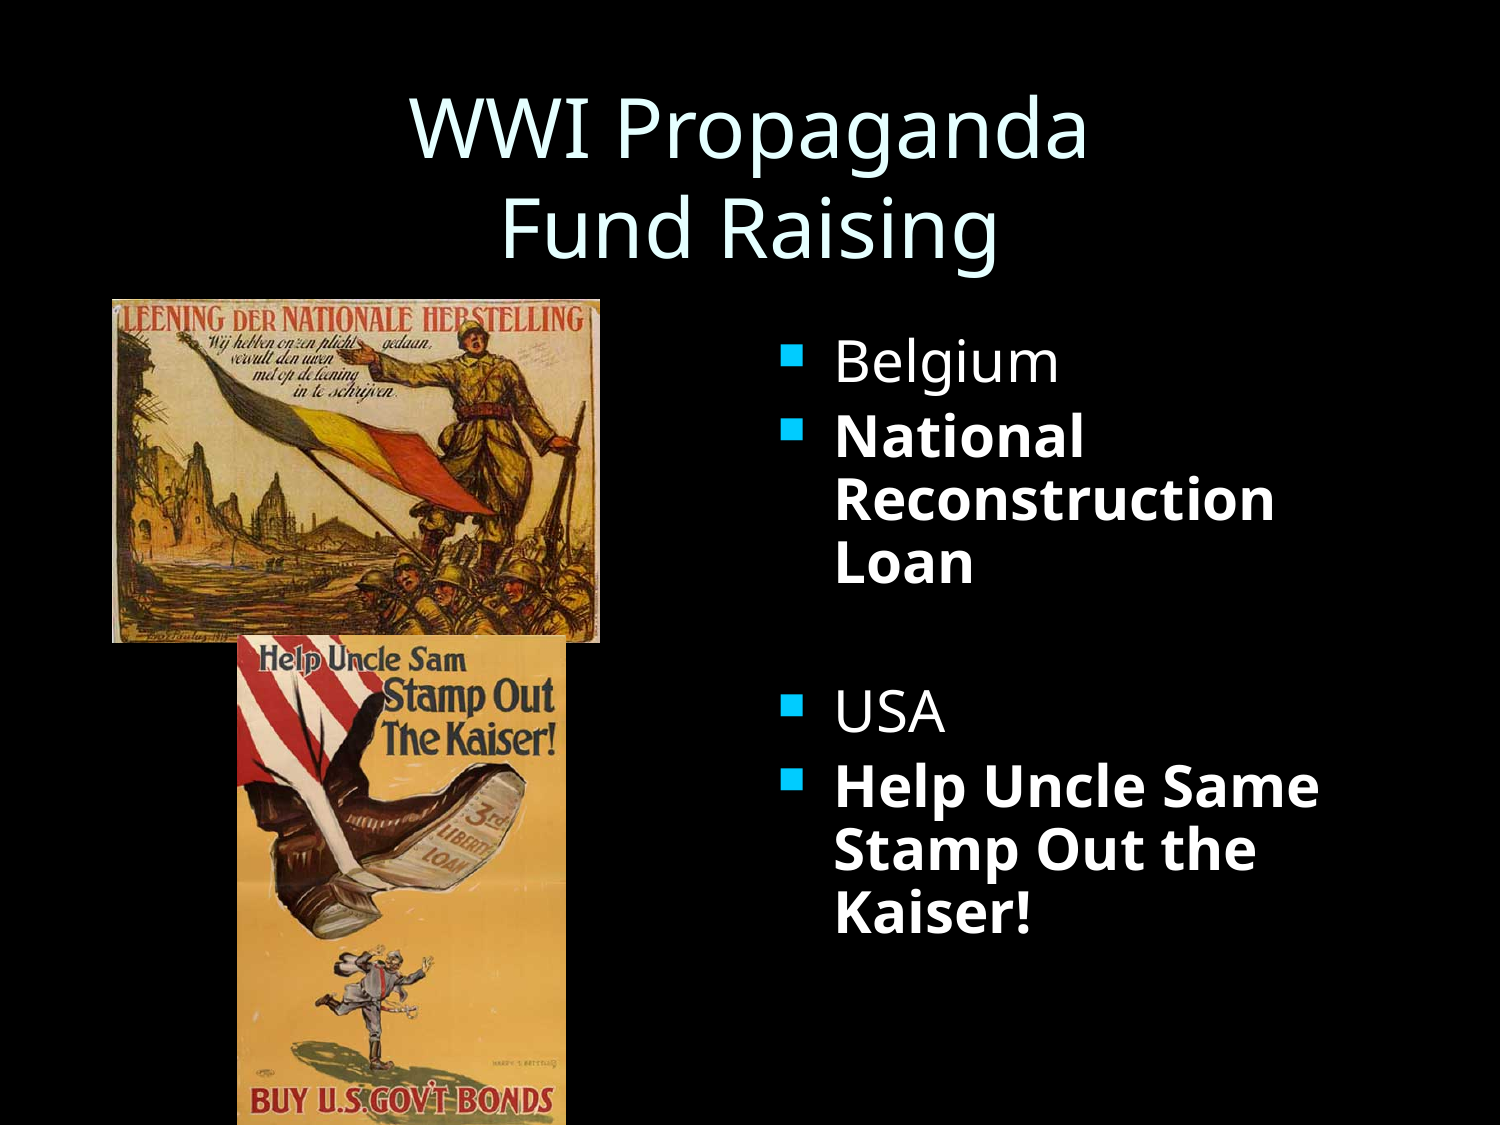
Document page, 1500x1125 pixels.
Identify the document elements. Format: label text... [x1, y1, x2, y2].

list Belgium National Reconstruction Loan USA Help Uncle Same Stamp Out the Kaiser! [762, 324, 1426, 1001]
title WWI Propaganda Fund Raising [74, 62, 1426, 288]
picture [112, 299, 601, 1125]
